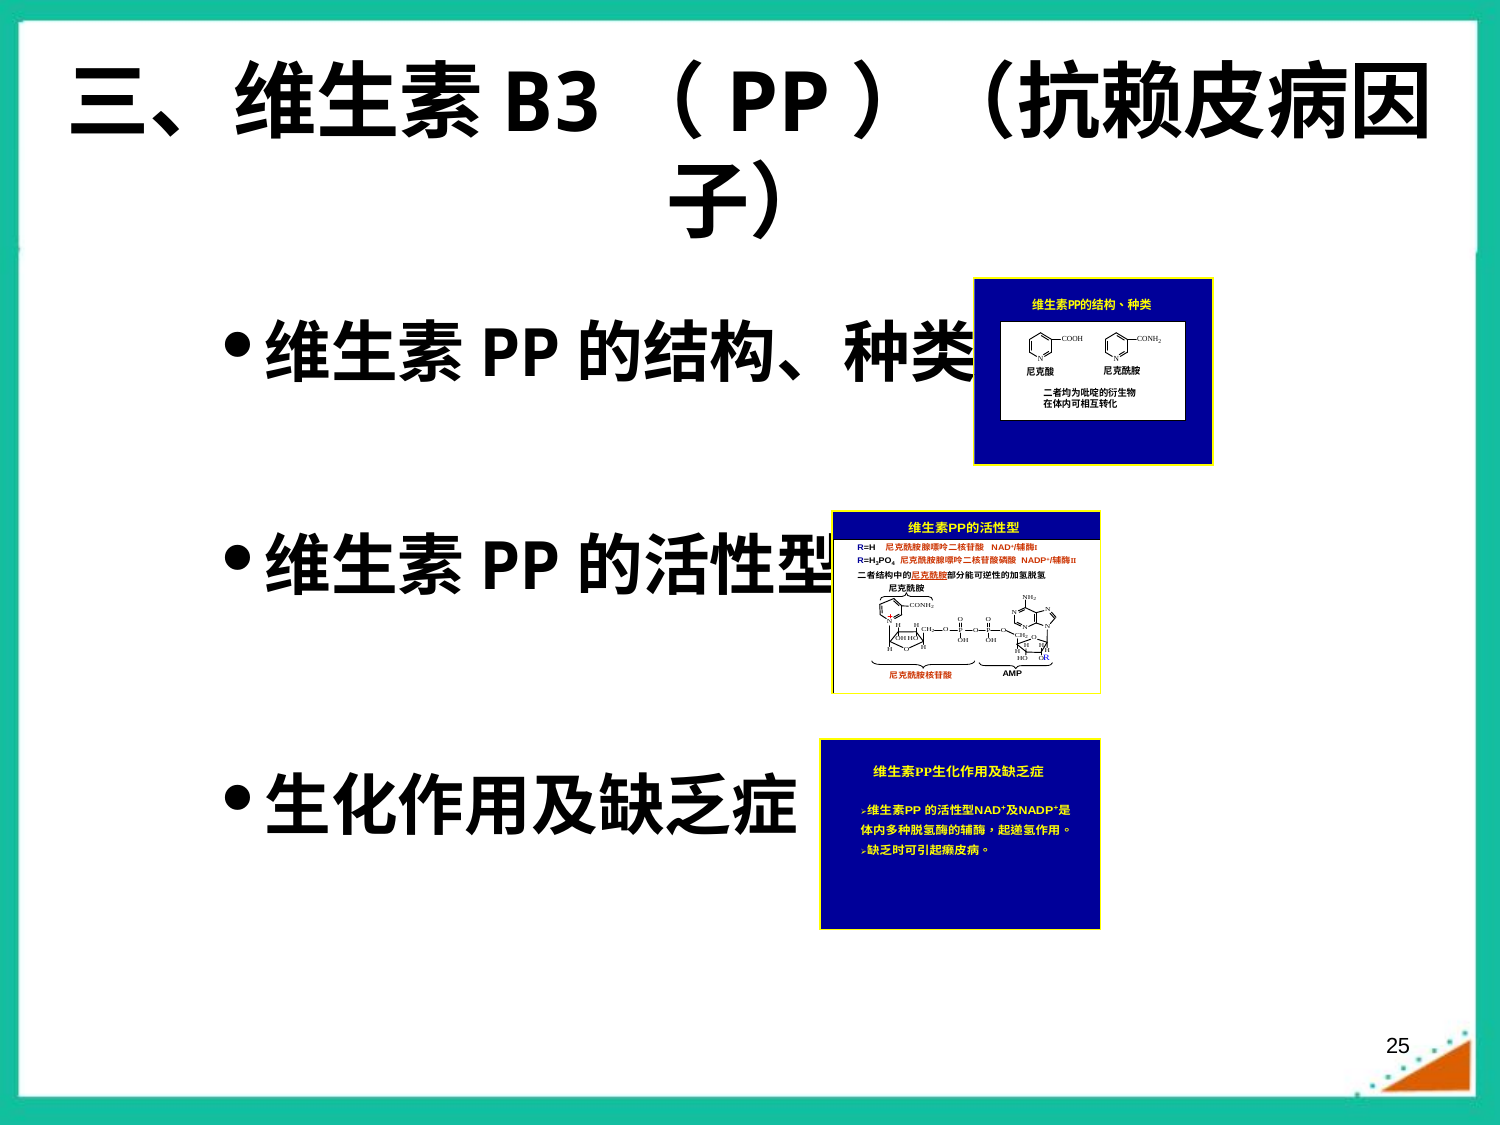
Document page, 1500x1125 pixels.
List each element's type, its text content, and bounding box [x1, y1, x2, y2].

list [832, 511, 1101, 693]
text_box 维生素PP的活性型 [206, 491, 880, 611]
text_box 维生素PP的结构、种类 [206, 278, 973, 398]
text_box 生化作用及缺乏症 [206, 739, 818, 851]
slide_number 25 [1074, 1024, 1425, 1103]
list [974, 278, 1213, 465]
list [820, 739, 1101, 930]
text_box 三、维生素B3（PP）（抗赖皮病因子） [47, 99, 1453, 197]
picture [0, 0, 1500, 1125]
